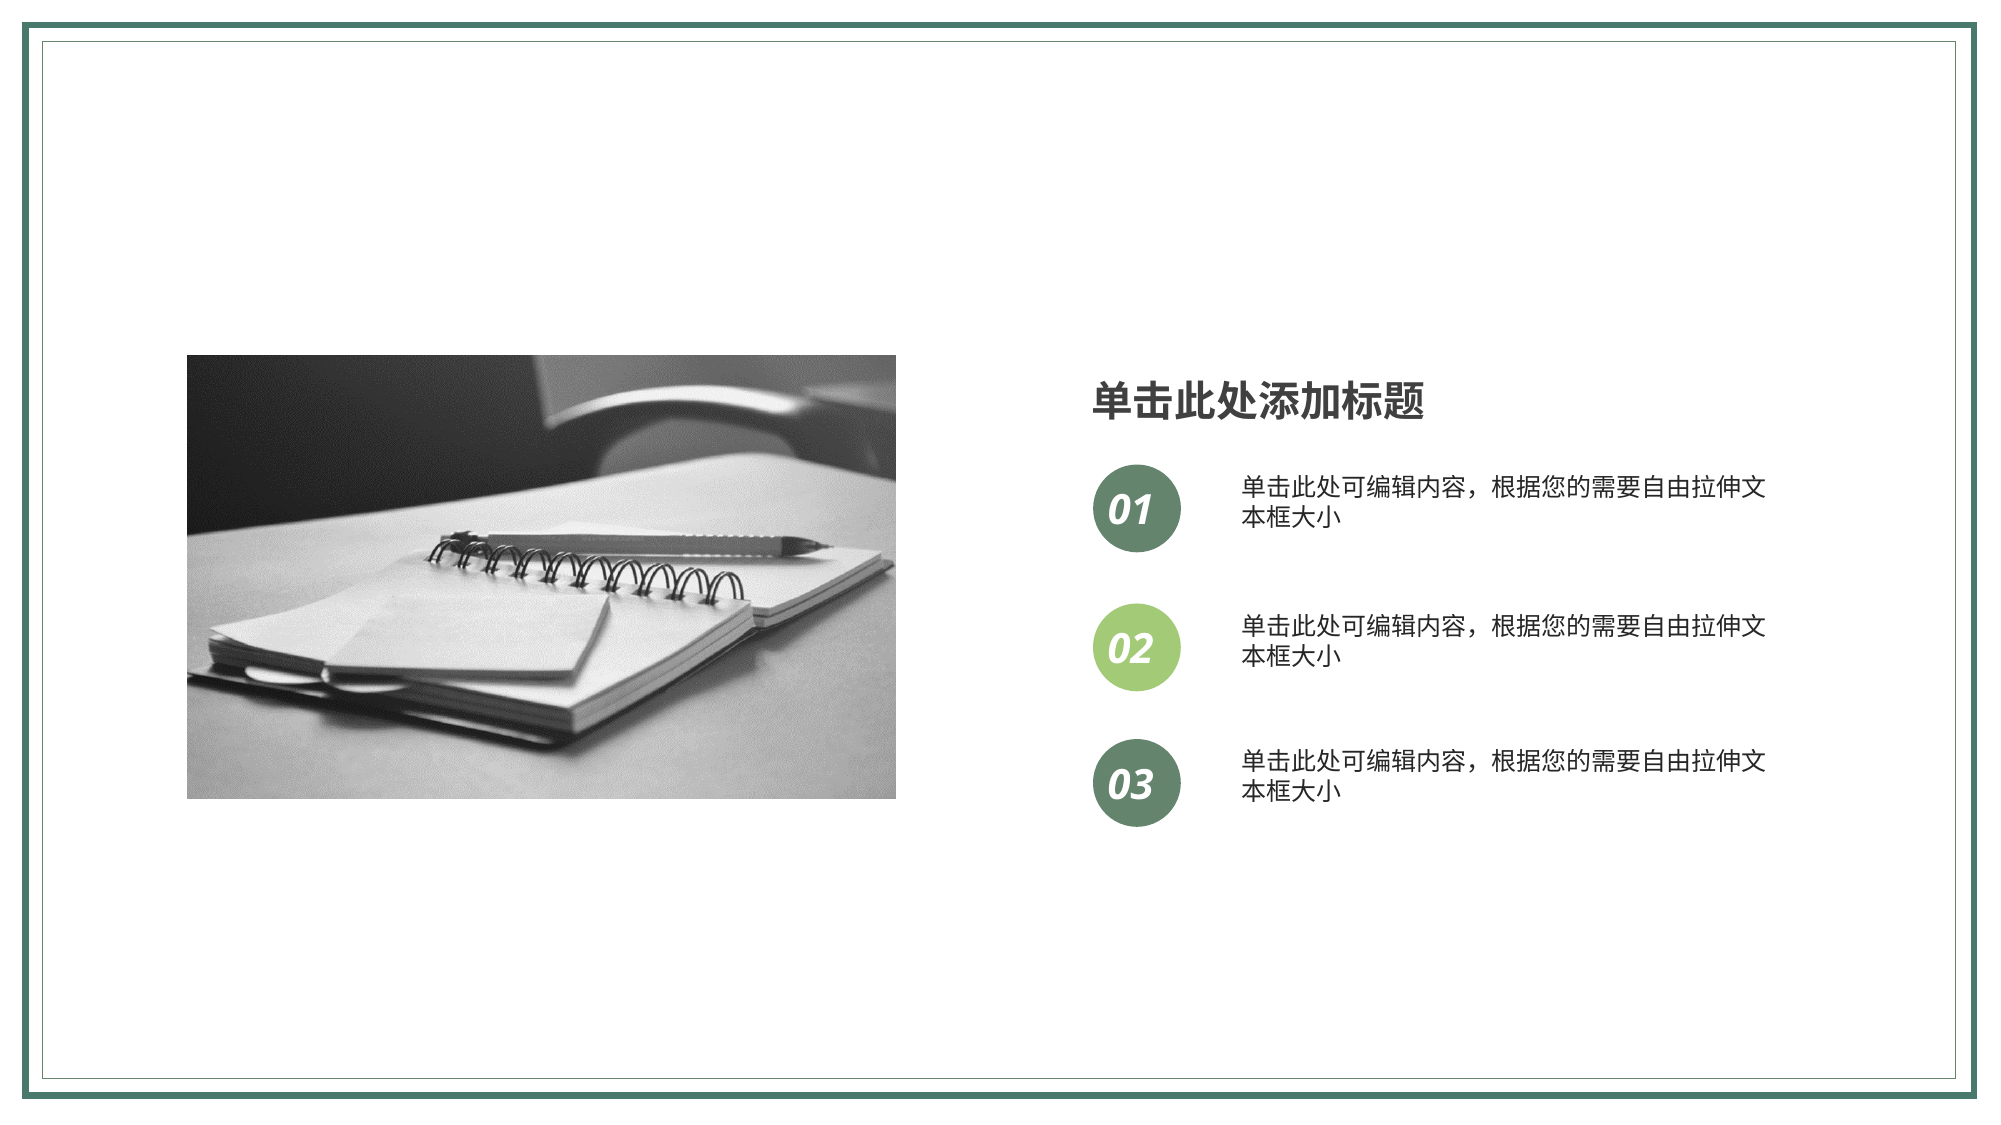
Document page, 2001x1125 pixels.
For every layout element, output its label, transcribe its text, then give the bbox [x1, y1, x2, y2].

text_box 单击此处可编辑内容，根据您的需要自由拉伸文本框大小 [1227, 738, 1805, 813]
text_box 单击此处添加标题 [1076, 367, 1633, 433]
text_box [25, 24, 1975, 1097]
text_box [1093, 464, 1191, 553]
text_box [1092, 738, 1191, 827]
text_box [1092, 603, 1191, 692]
picture [186, 355, 896, 799]
text_box [42, 41, 1956, 1080]
text_box 单击此处可编辑内容，根据您的需要自由拉伸文本框大小 [1227, 603, 1805, 679]
text_box 单击此处可编辑内容，根据您的需要自由拉伸文本框大小 [1227, 464, 1805, 540]
